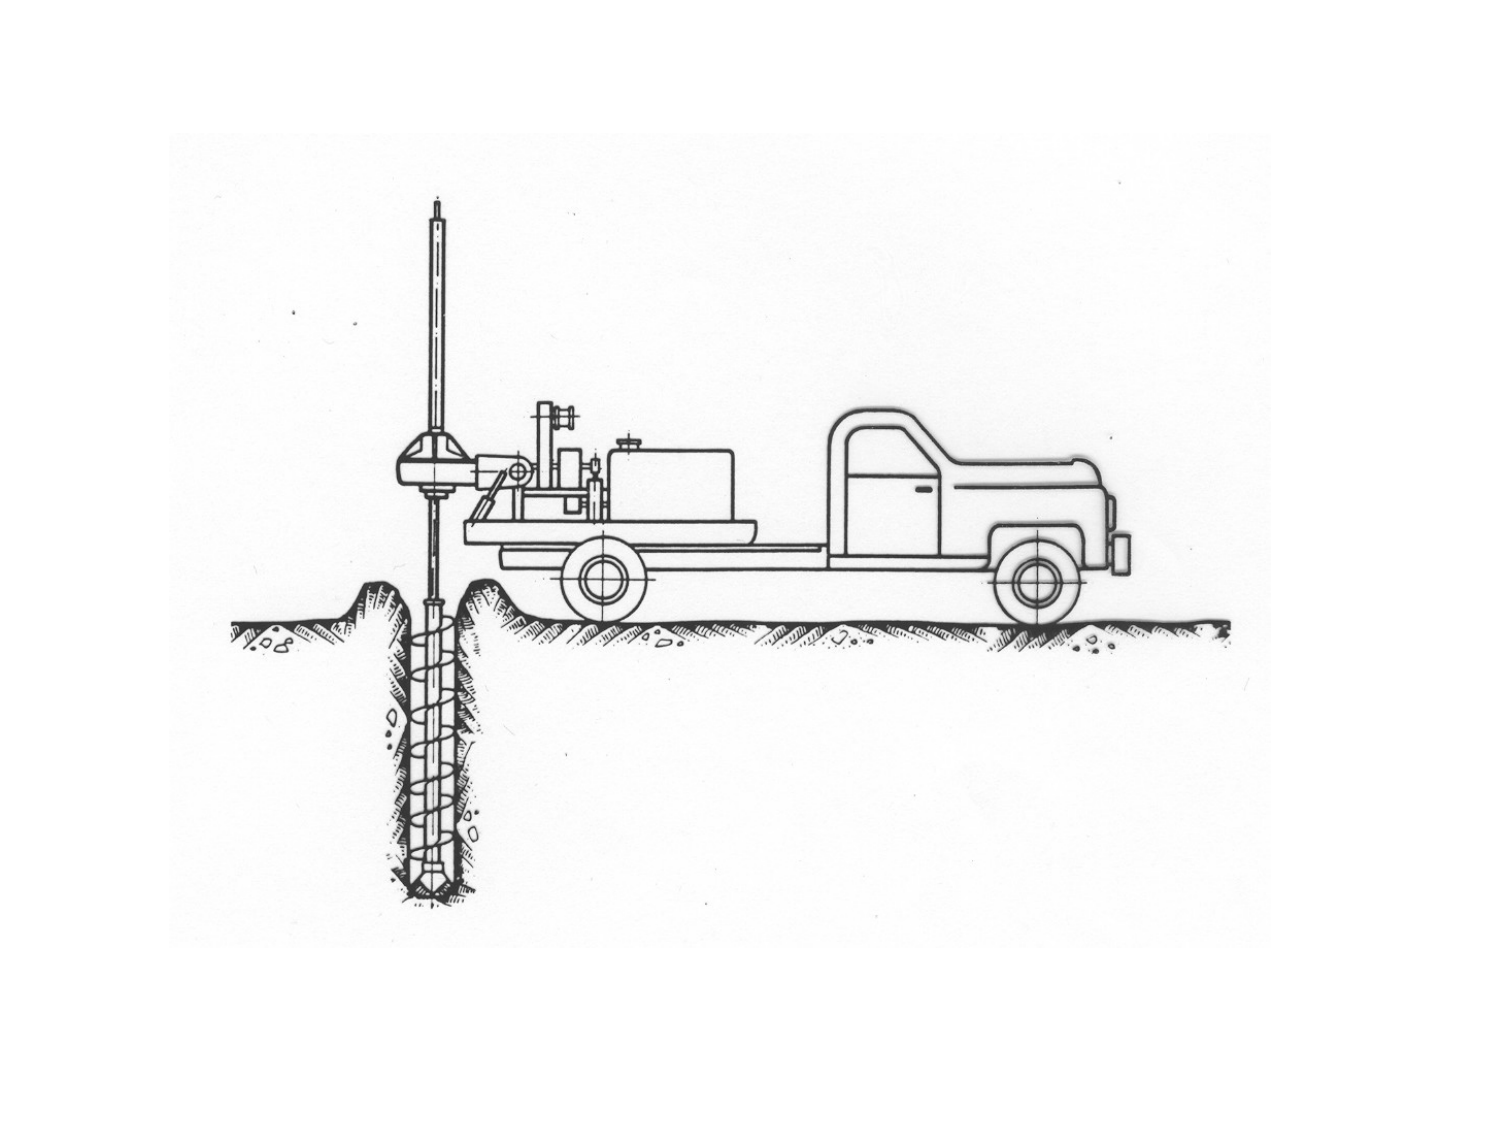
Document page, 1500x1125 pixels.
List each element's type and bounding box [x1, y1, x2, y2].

picture [168, 133, 1272, 948]
